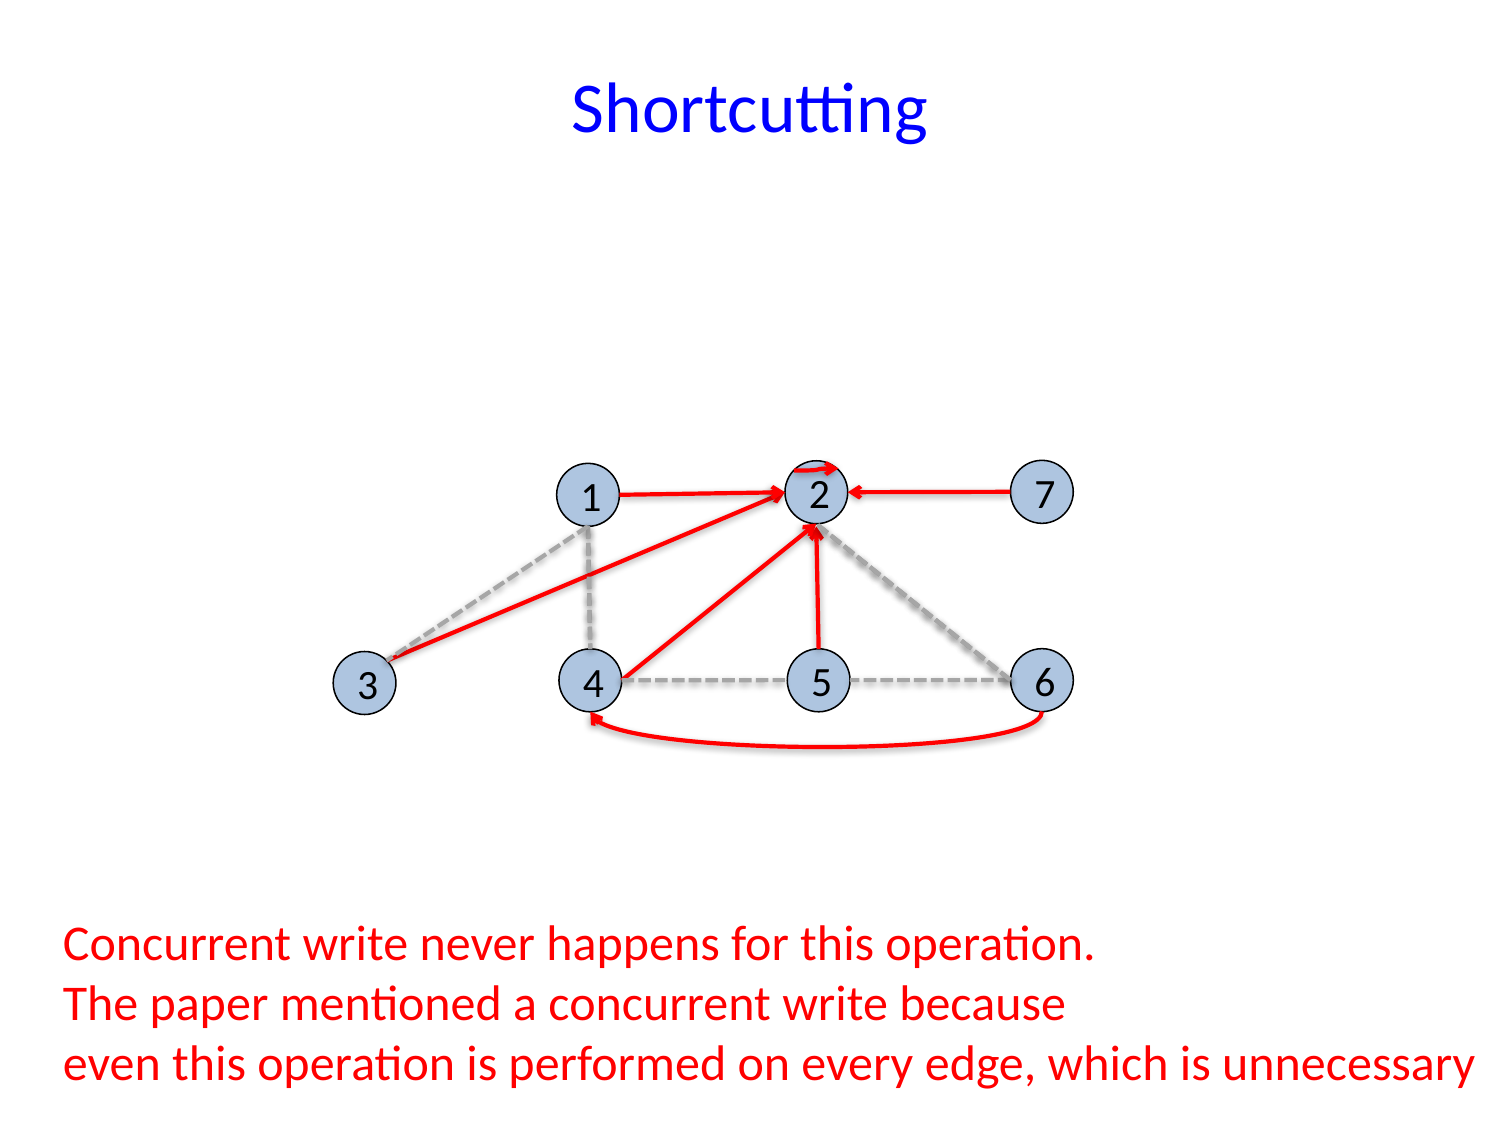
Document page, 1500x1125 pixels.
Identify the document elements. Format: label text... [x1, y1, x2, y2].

text_box 2 [785, 473, 811, 521]
text_box 4 [558, 669, 621, 712]
text_box 2 [821, 471, 848, 521]
text_box 5 [821, 691, 848, 712]
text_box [386, 525, 589, 661]
title Shortcutting [75, 52, 1425, 240]
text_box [815, 523, 1011, 681]
text_box 1 [557, 463, 619, 490]
text_box 5 [788, 690, 811, 711]
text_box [619, 491, 786, 495]
text_box 7 [1010, 460, 1074, 524]
text_box Concurrent write never happens for this operation. The paper mentioned a concurrent write because even this operation is performed on every edge, which is unnecessary [48, 903, 1492, 1098]
text_box 3 [333, 651, 396, 715]
text_box 6 [1012, 648, 1074, 712]
text_box 2 [799, 461, 809, 466]
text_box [621, 523, 810, 681]
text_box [386, 491, 786, 661]
